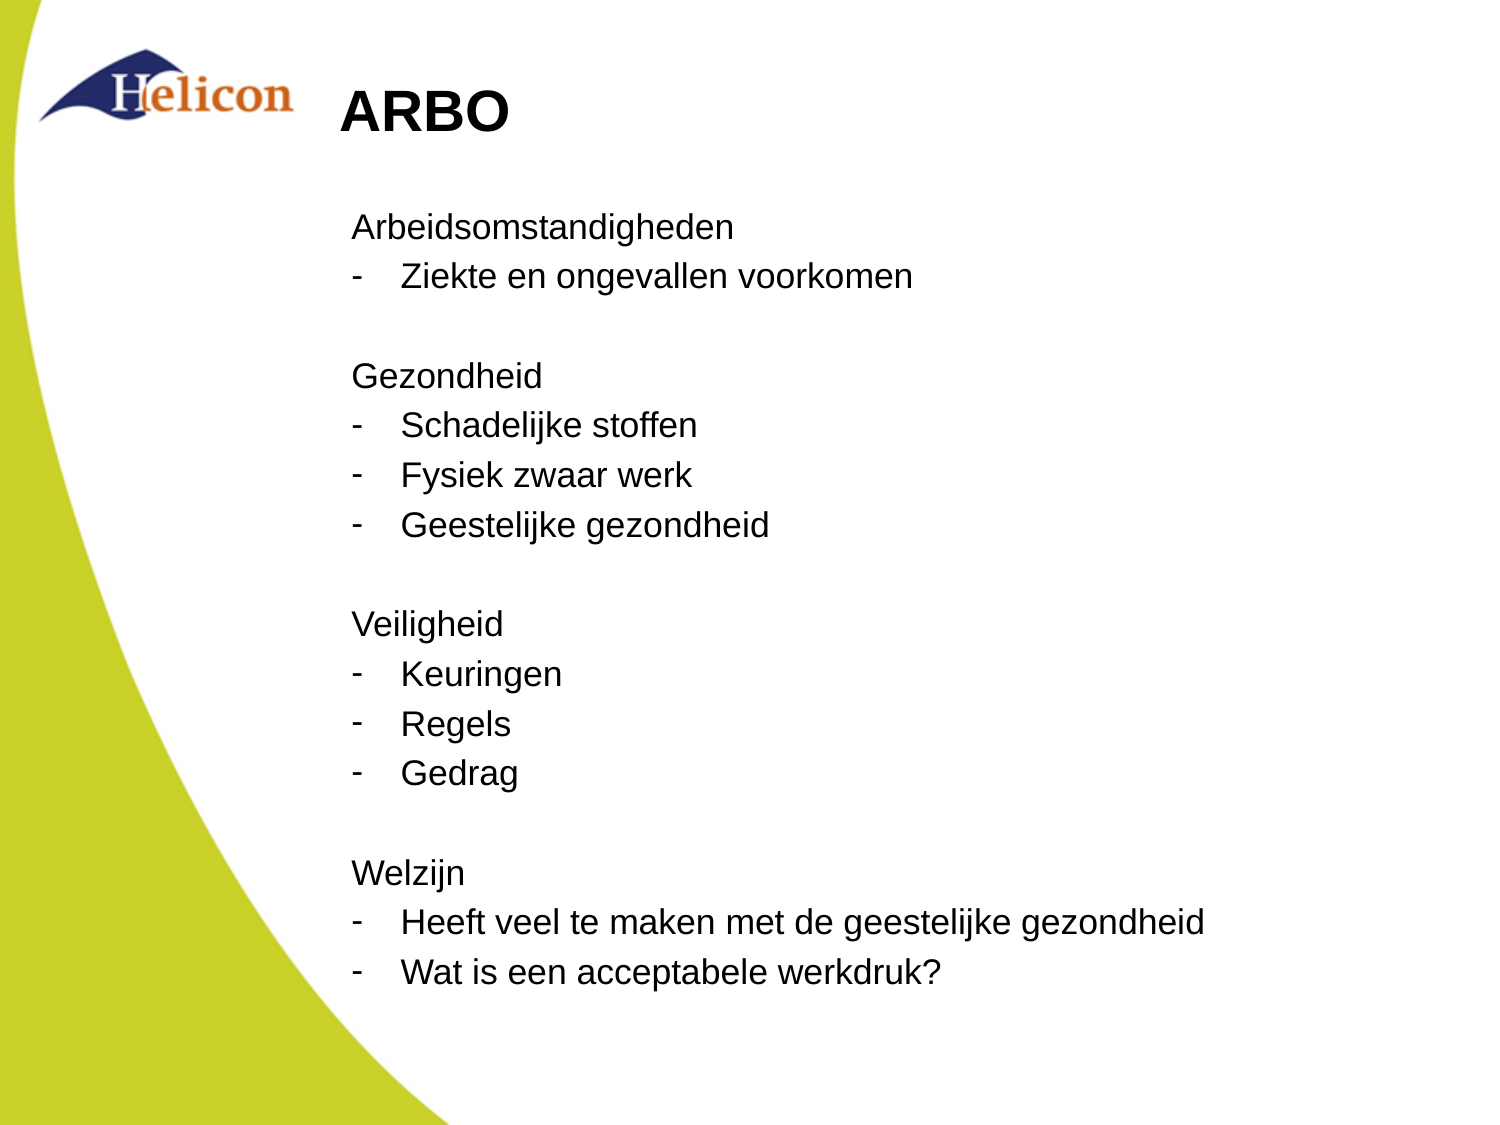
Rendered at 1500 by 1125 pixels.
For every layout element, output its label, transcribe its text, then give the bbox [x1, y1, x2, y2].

list Arbeidsomstandigheden Ziekte en ongevallen voorkomen Gezondheid Schadelijke stoffen Fysiek zwaar werk Geestelijke gezondheid Veiligheid Keuringen Regels Gedrag Welzijn Heeft veel te maken met de geestelijke gezondheid Wat is een acceptabele werkdruk? [336, 196, 1425, 1005]
picture [0, 0, 1500, 1125]
title ARBO [324, 54, 1415, 161]
